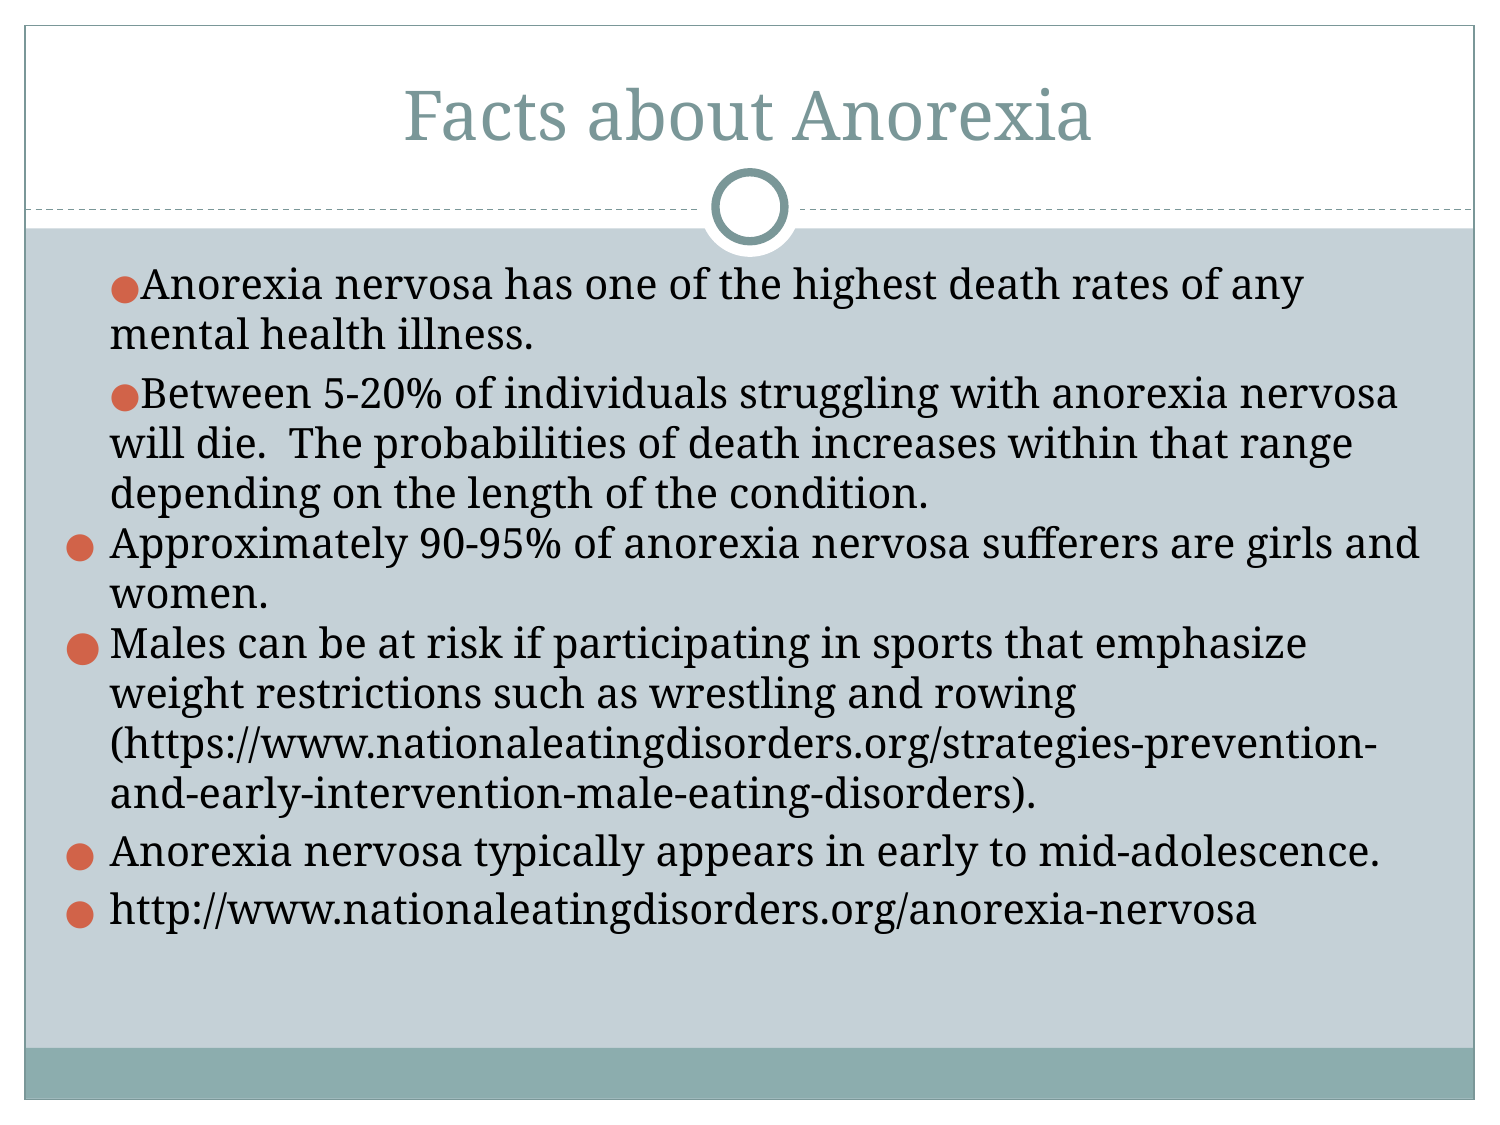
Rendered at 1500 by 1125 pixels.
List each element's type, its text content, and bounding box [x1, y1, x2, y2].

list Anorexia nervosa has one of the highest death rates of any mental health illness. Between 5-20% of individuals struggling with anorexia nervosa will die. The probabilities of death increases within that range depending on the length of the condition. Approximately 90-95% of anorexia nervosa sufferers are girls and women. Males can be at risk if participating in sports that emphasize weight restrictions such as wrestling and rowing (https://www.nationaleatingdisorders.org/strategies-prevention-and-early-intervention-male-eating-disorders). Anorexia nervosa typically appears in early to mid-adolescence. http://www.nationaleatingdisorders.org/anorexia-nervosa [49, 250, 1445, 1001]
title Facts about Anorexia [49, 37, 1450, 162]
